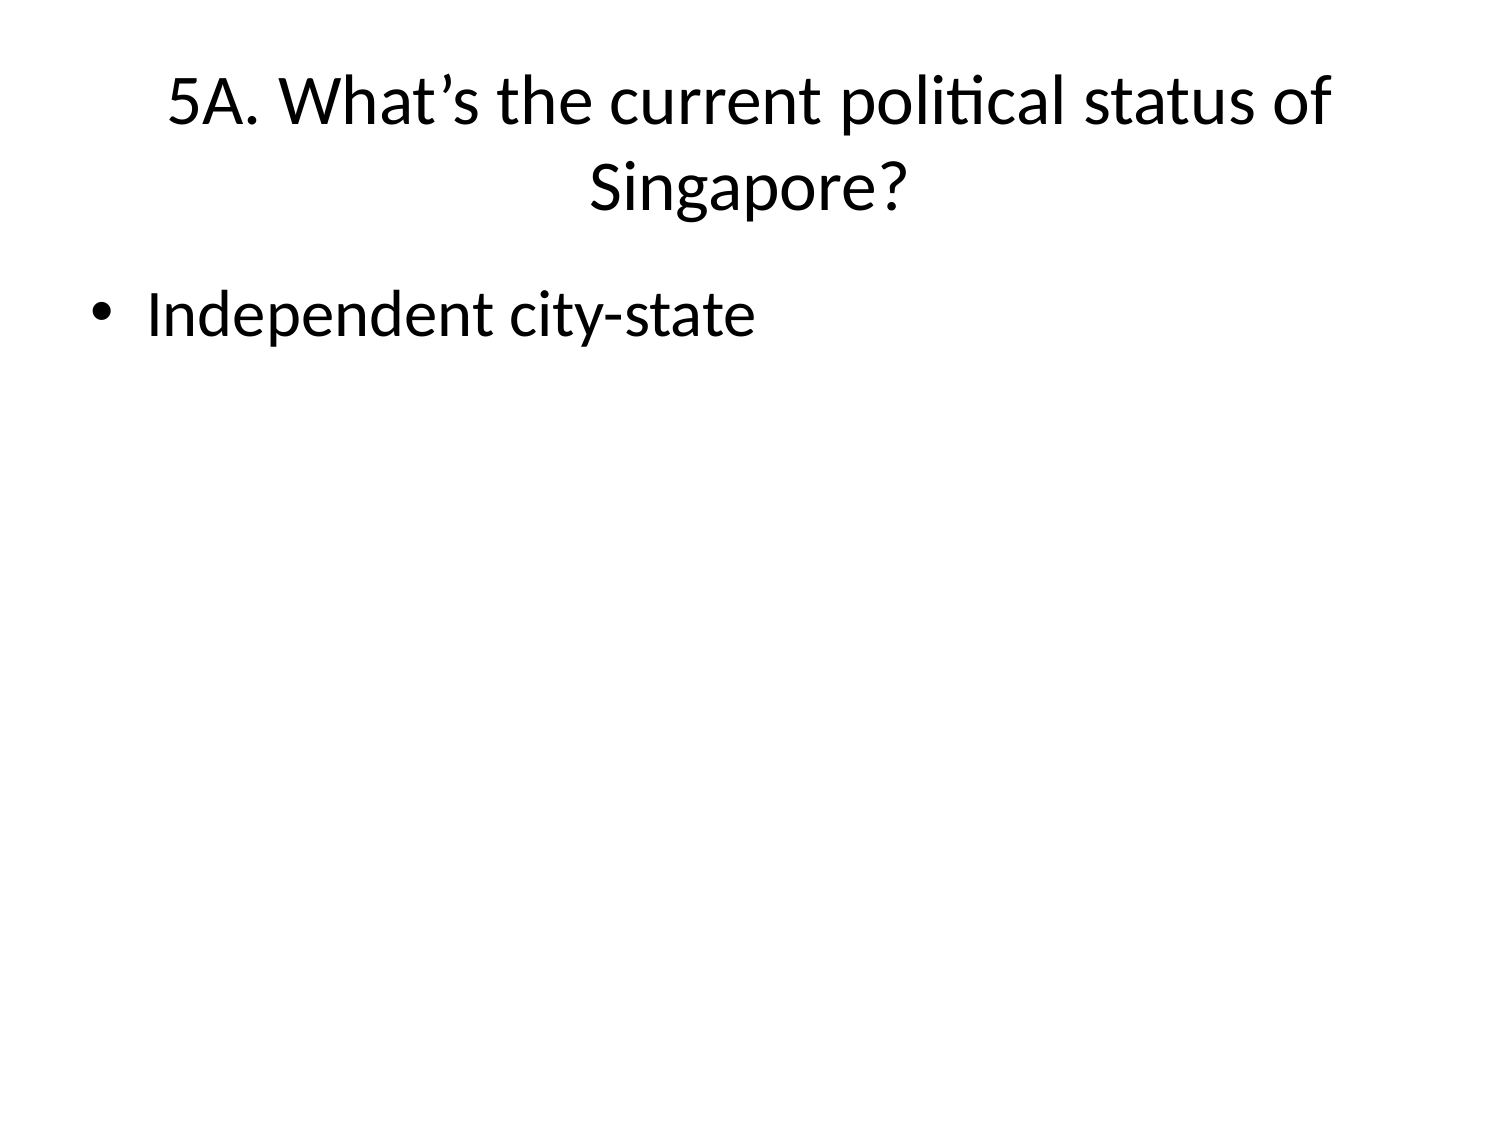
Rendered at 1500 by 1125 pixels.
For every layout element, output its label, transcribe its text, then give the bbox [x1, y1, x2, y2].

list Independent city-state [75, 262, 1425, 1005]
title 5A. What’s the current political status of Singapore? [75, 45, 1425, 233]
